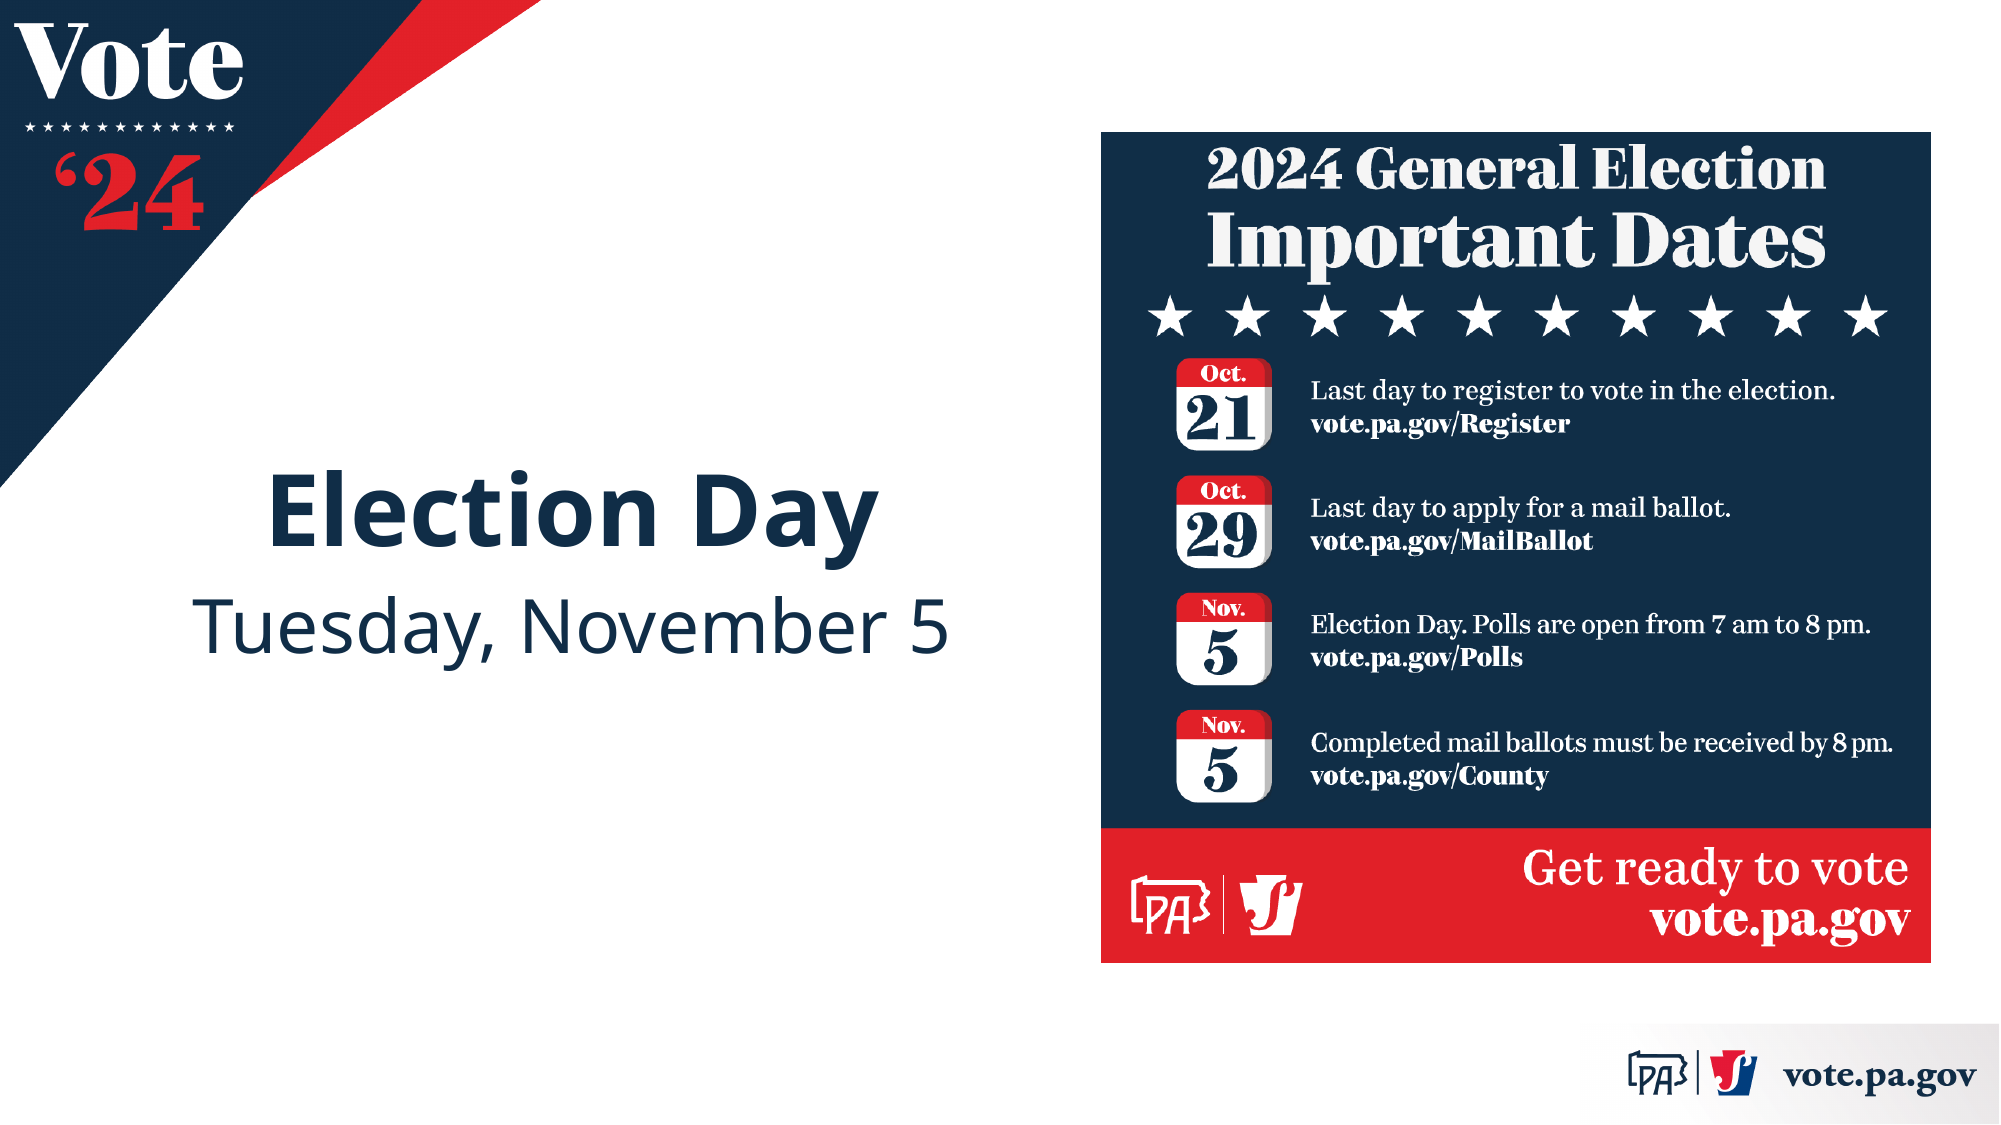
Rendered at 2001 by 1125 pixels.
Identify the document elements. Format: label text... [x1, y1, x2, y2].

picture [0, 0, 588, 535]
picture [1100, 131, 2000, 1125]
list Election Day Tuesday, November 5 [143, 453, 1002, 672]
